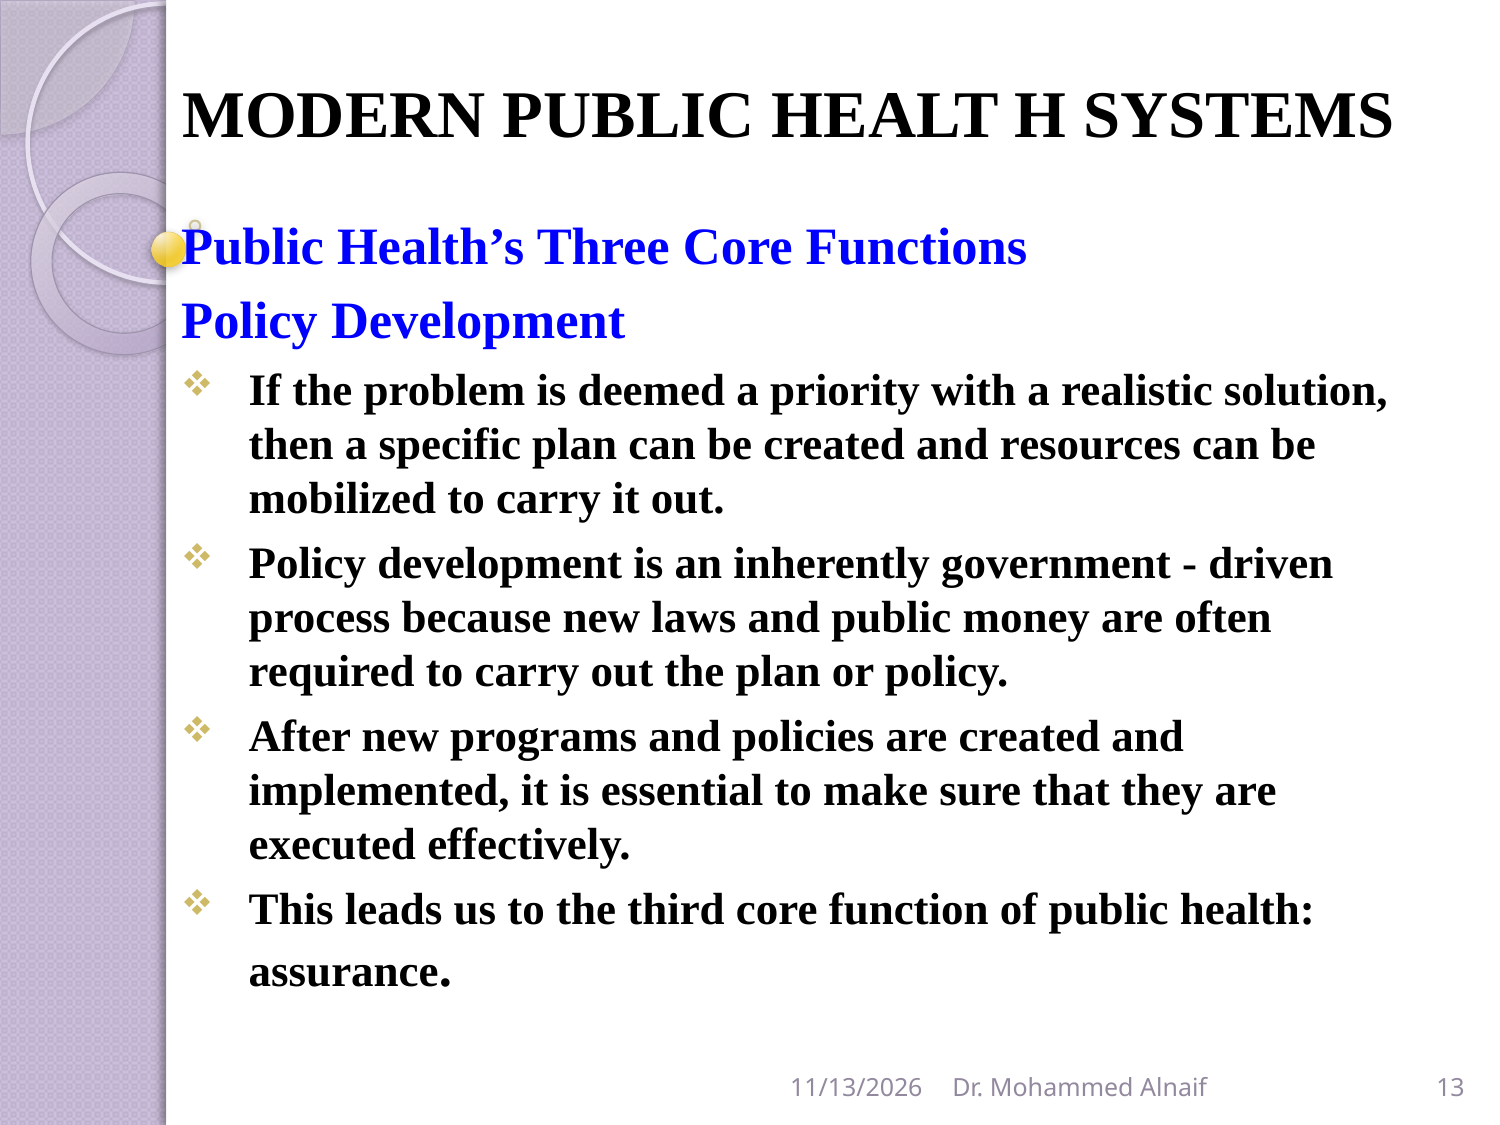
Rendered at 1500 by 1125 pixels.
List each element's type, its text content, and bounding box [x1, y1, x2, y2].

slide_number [587, 1034, 937, 1113]
title MODERN PUBLIC HEALT H SYSTEMS [137, 62, 1413, 159]
slide_number 13 [1413, 1034, 1488, 1113]
subtitle Public Health’s Three Core Functions Policy Development If the problem is deemed a priority with a realistic solution, then a specific plan can be created and resources can be mobilized to carry it out. Policy development is an inherently government - driven process because new laws and public money are often required to carry out the plan or policy. After new programs and policies are created and implemented, it is essential to make sure that they are executed effectively. This leads us to the third core function of public health: assurance. [162, 212, 1450, 1013]
footer Dr. Mohammed Alnaif [937, 1034, 1413, 1113]
